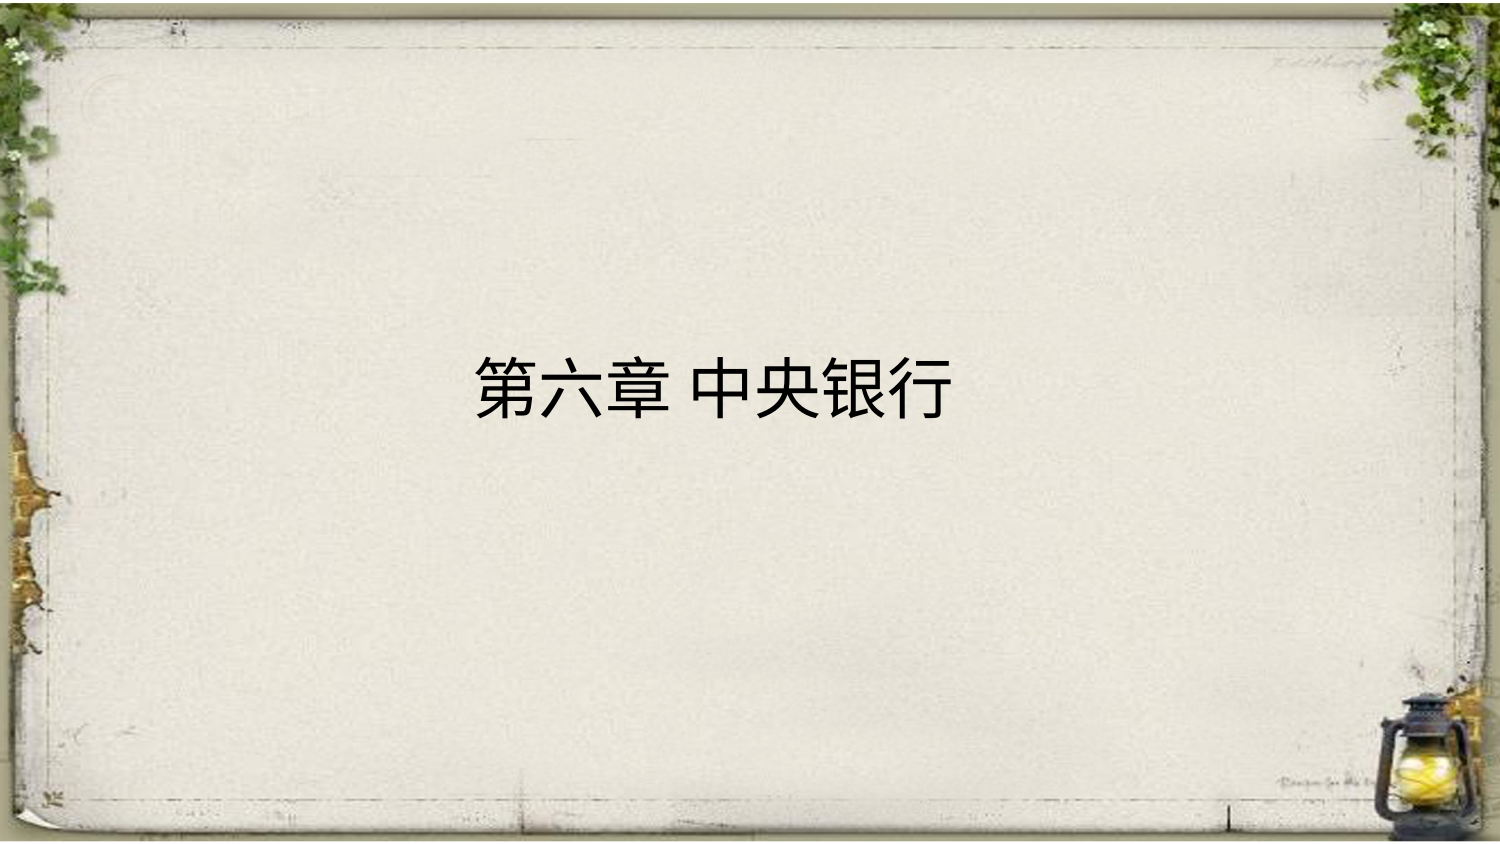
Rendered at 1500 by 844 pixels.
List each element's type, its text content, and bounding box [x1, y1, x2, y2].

picture [0, 0, 1500, 844]
text_box 第六章 中央银行 [457, 299, 970, 435]
